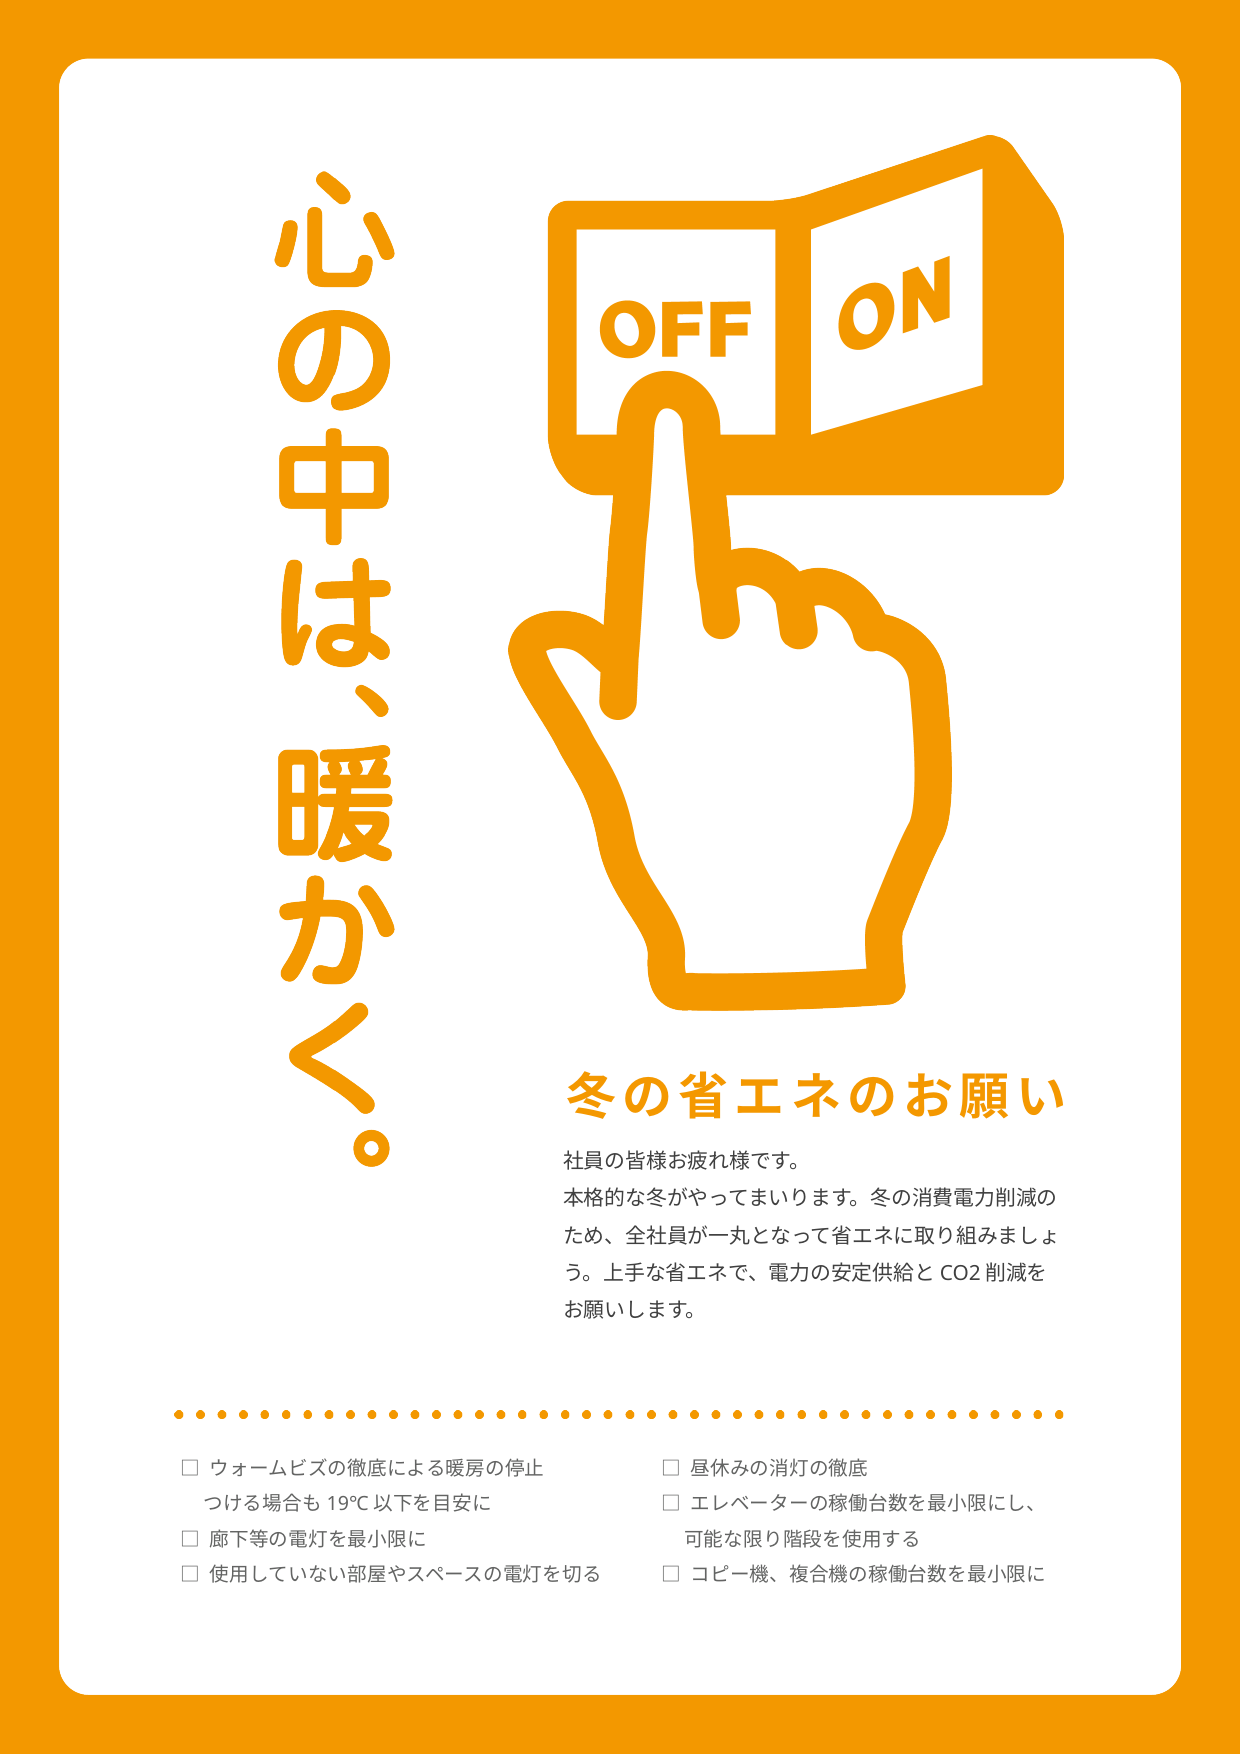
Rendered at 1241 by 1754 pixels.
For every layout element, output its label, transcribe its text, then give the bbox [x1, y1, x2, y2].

picture [0, 0, 1240, 1754]
text_box 冬の省エネのお願い [551, 1056, 1082, 1132]
text_box □ ウォームビズの徹底による暖房の停止 つける場合も19℃以下を目安に □ 廊下等の電灯を最小限に □ 使用していない部屋やスペースの電灯を切る [166, 1436, 617, 1593]
text_box □ 昼休みの消灯の徹底 □ エレベーターの稼働台数を最小限にし、 可能な限り階段を使用する □ コピー機、複合機の稼働台数を最小限に [646, 1436, 1062, 1593]
text_box 社員の皆様お疲れ様です。 本格的な冬がやってまいります。冬の消費電力削減のため、全社員が一丸となって省エネに取り組みましょう。上手な省エネで、電力の安定供給とCO2削減をお願いします。 [548, 1127, 1080, 1330]
